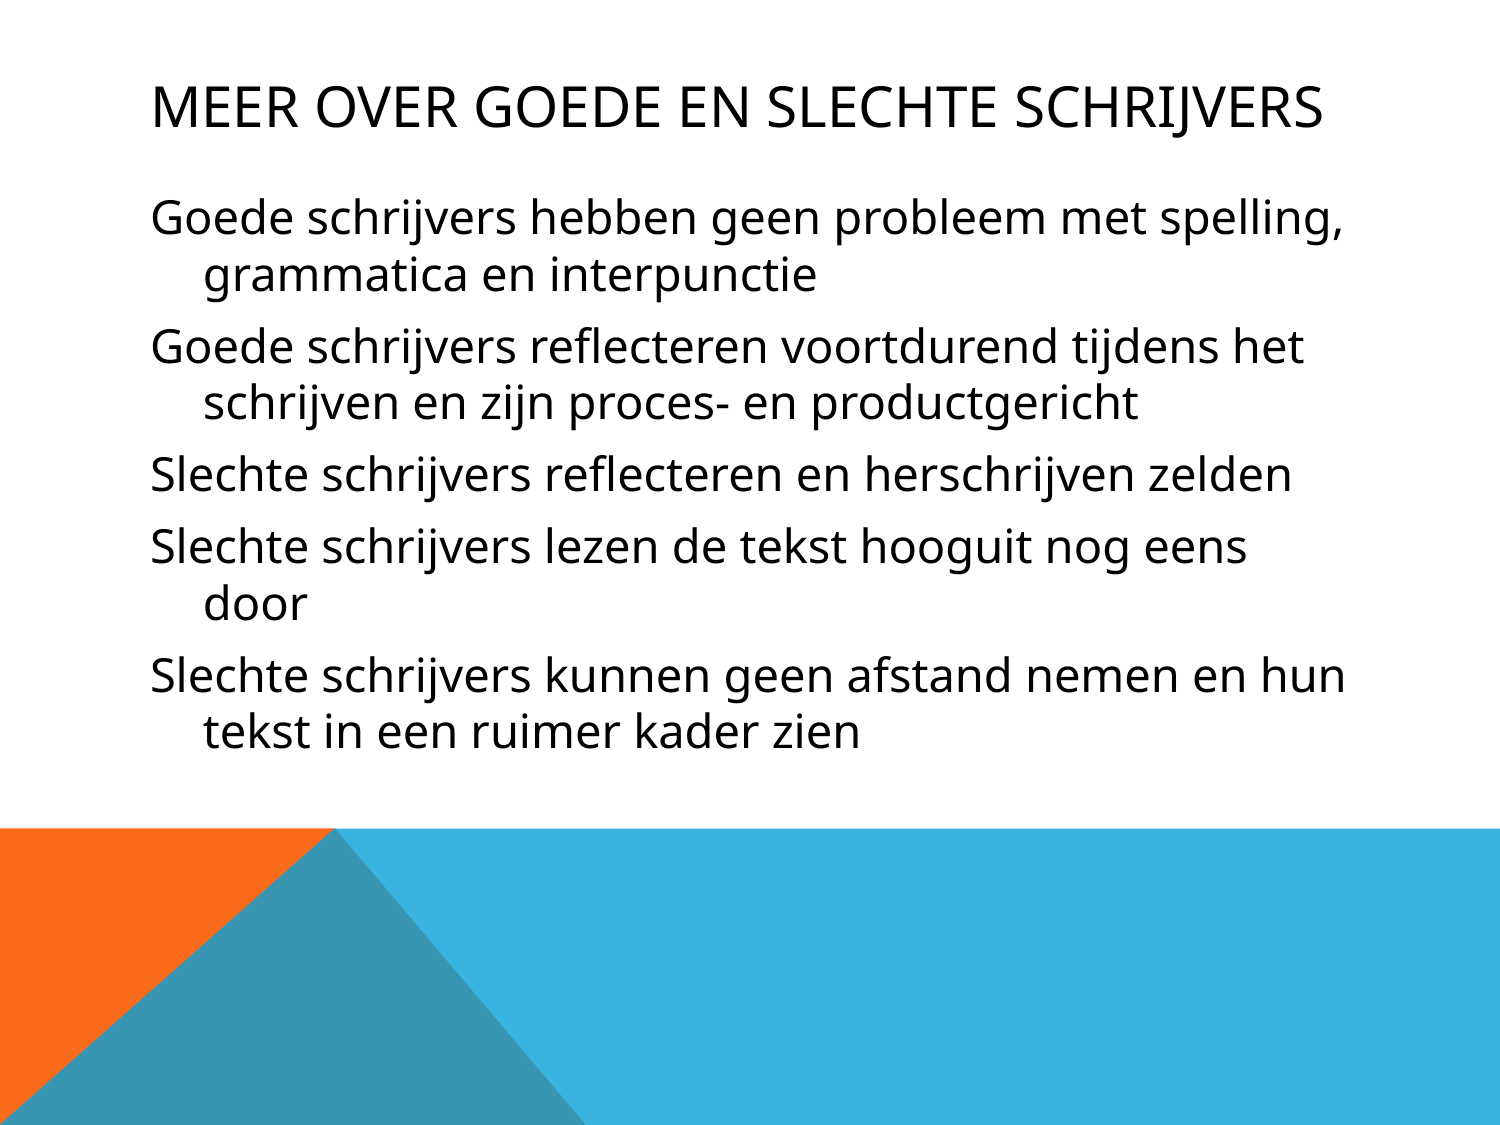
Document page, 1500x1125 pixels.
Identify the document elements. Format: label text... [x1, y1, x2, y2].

list Goede schrijvers hebben geen probleem met spelling, grammatica en interpunctie Goede schrijvers reflecteren voortdurend tijdens het schrijven en zijn proces- en productgericht Slechte schrijvers reflecteren en herschrijven zelden Slechte schrijvers lezen de tekst hooguit nog eens door Slechte schrijvers kunnen geen afstand nemen en hun tekst in een ruimer kader zien [135, 180, 1369, 768]
title Meer over goede en slechte schrijvers [135, 60, 1369, 150]
